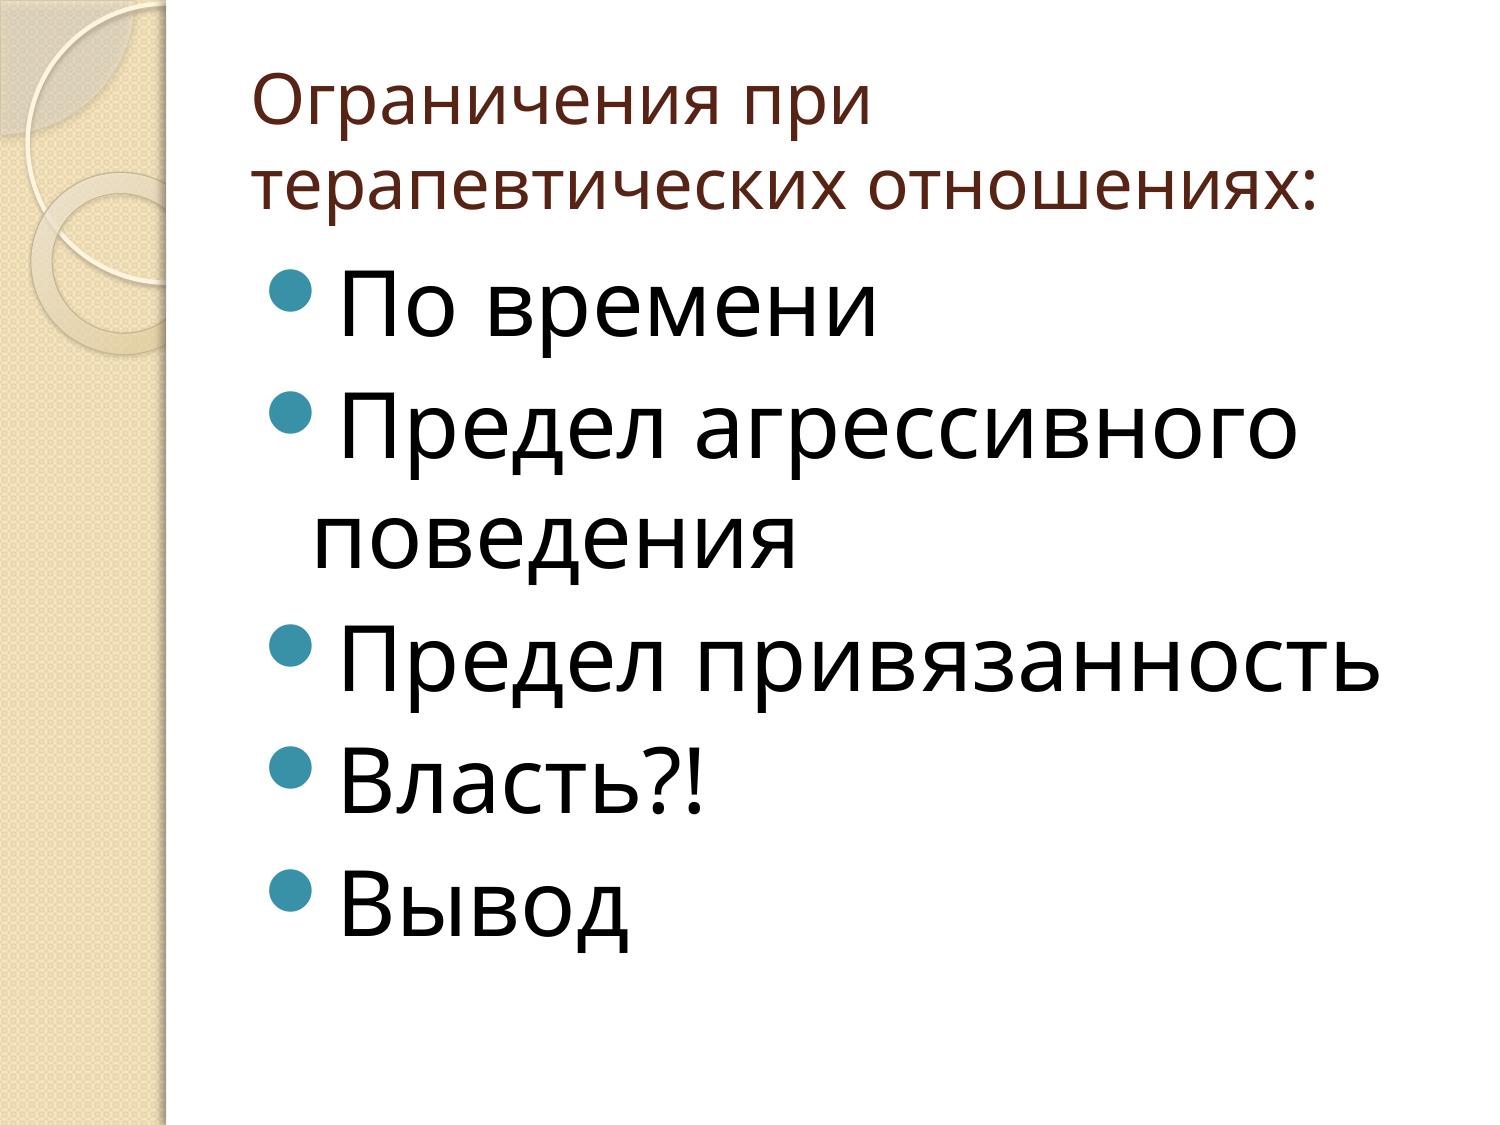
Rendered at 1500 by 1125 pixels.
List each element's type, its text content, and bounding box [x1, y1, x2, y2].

list По времени Предел агрессивного поведения Предел привязанность Власть?! Вывод [235, 237, 1466, 1025]
title Ограничения при терапевтических отношениях: [235, 45, 1466, 233]
